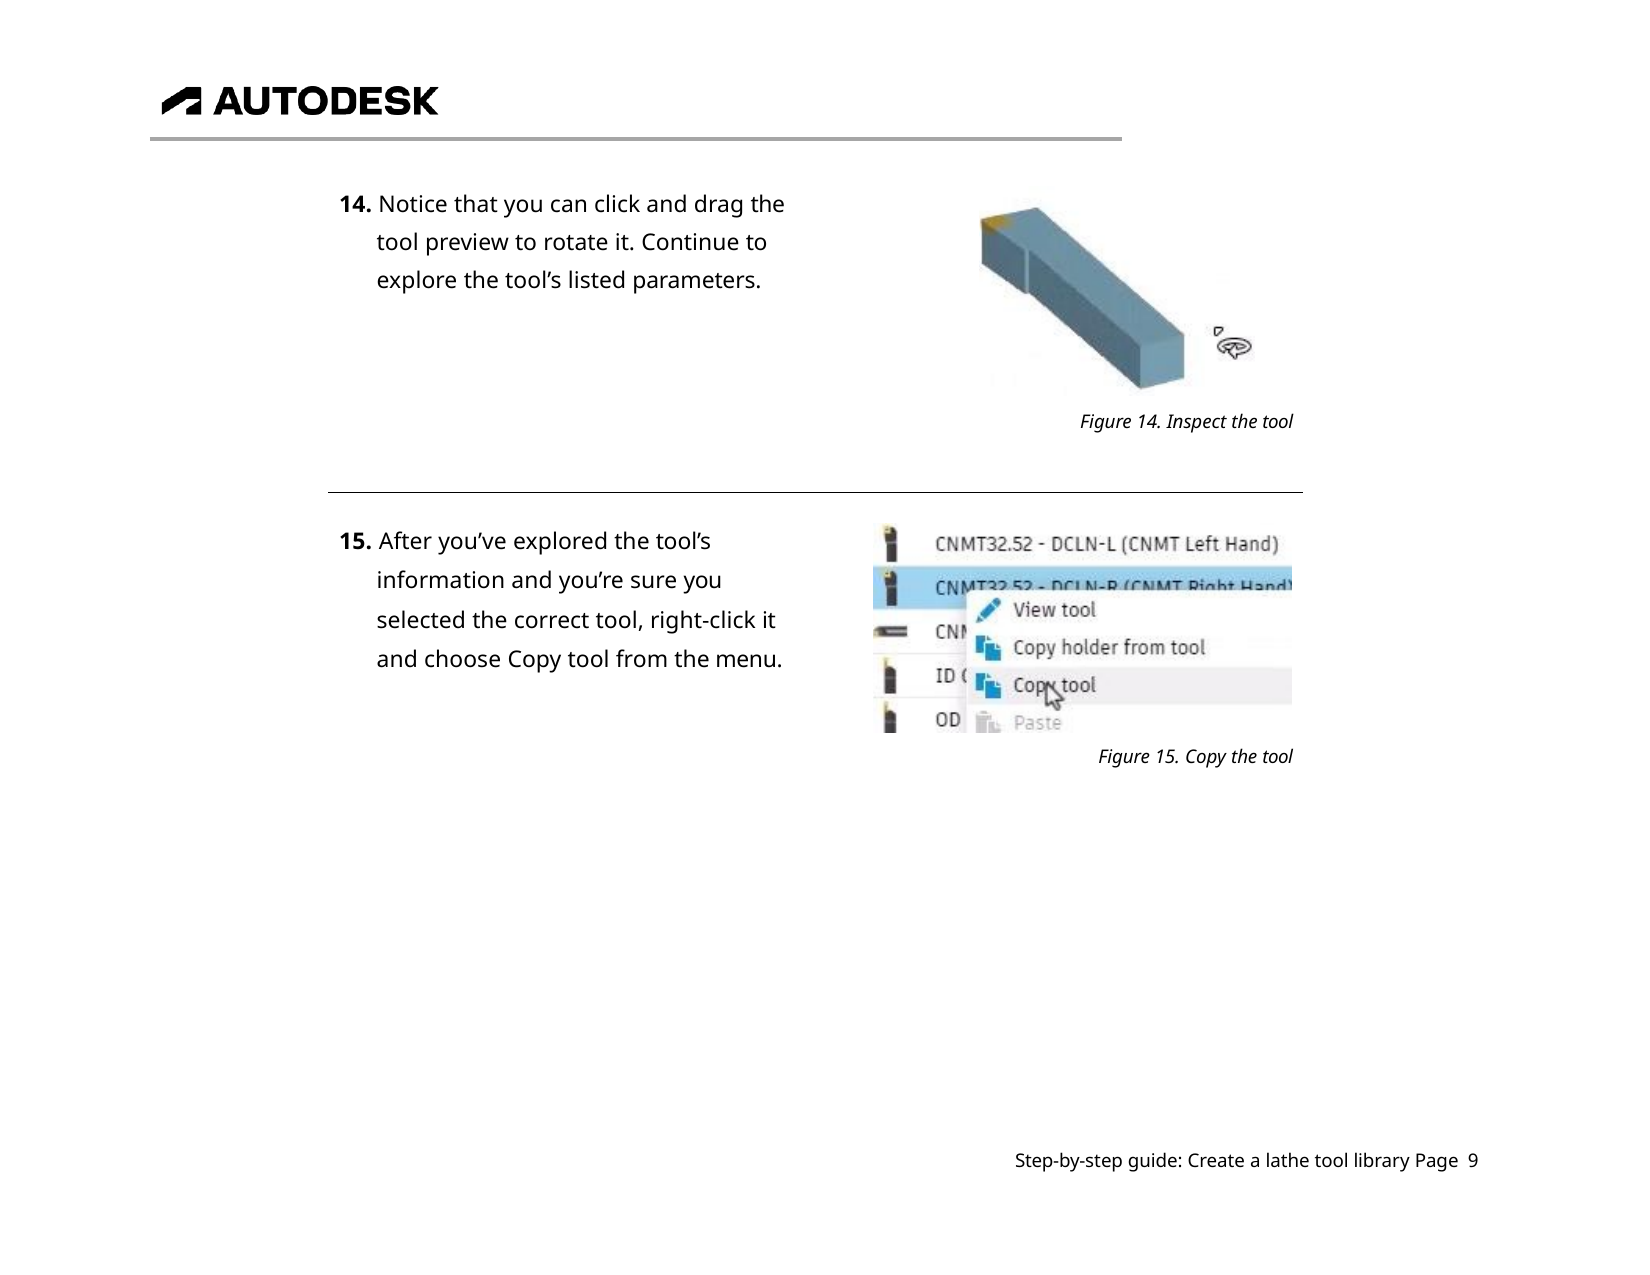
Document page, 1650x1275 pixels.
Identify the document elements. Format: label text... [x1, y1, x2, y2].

slide_number Step-by-step guide: Create a lathe tool library Page 10 [1013, 1145, 1509, 1275]
picture [978, 186, 1255, 397]
picture [872, 523, 1292, 733]
table_header Figure 14. Inspect the tool [829, 187, 1303, 492]
picture [161, 86, 439, 115]
table_cell Figure 15. Copy the tool [829, 493, 1303, 778]
table_cell 15. After you’ve explored the tool’s information and you’re sure you selected the correct tool, right-click it and choose Copy tool from the menu. [328, 493, 829, 778]
table_header 14. Notice that you can click and drag the tool preview to rotate it. Continue to explore the tool’s listed parameters. [328, 187, 829, 492]
